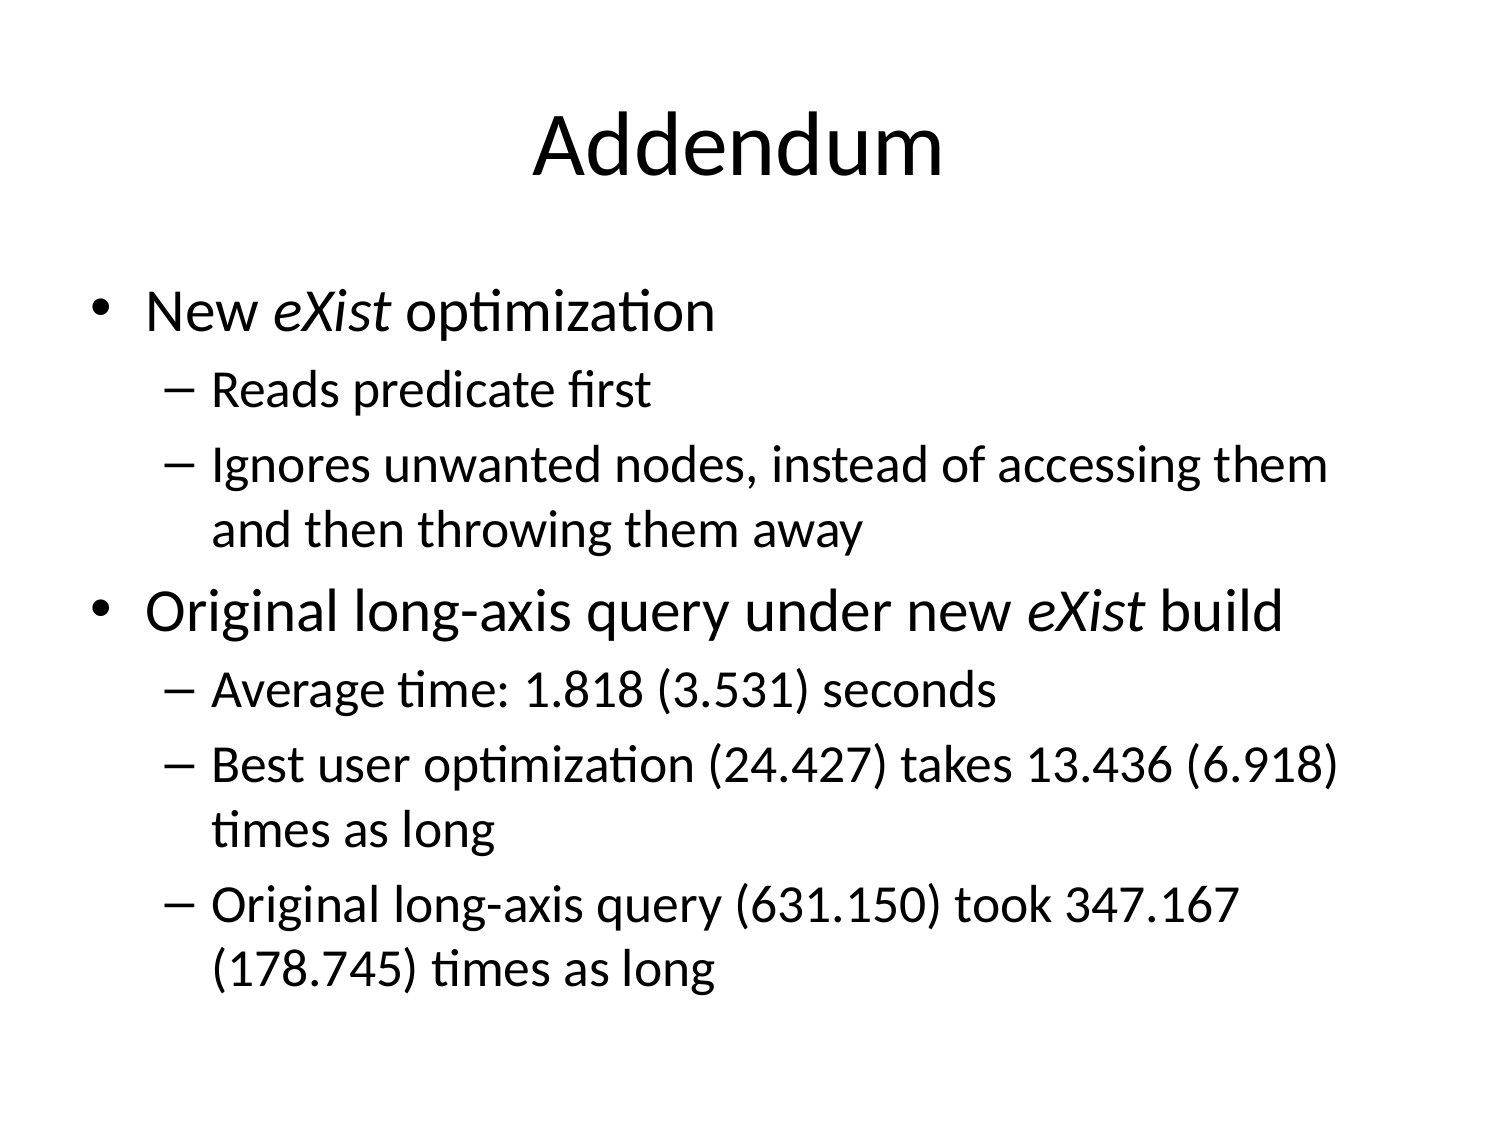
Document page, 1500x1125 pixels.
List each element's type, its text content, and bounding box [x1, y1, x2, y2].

title Addendum [75, 45, 1425, 233]
list New eXist optimization Reads predicate first Ignores unwanted nodes, instead of accessing them and then throwing them away Original long-axis query under new eXist build Average time: 1.818 (3.531) seconds Best user optimization (24.427) takes 13.436 (6.918) times as long Original long-axis query (631.150) took 347.167 (178.745) times as long [75, 262, 1425, 1005]
